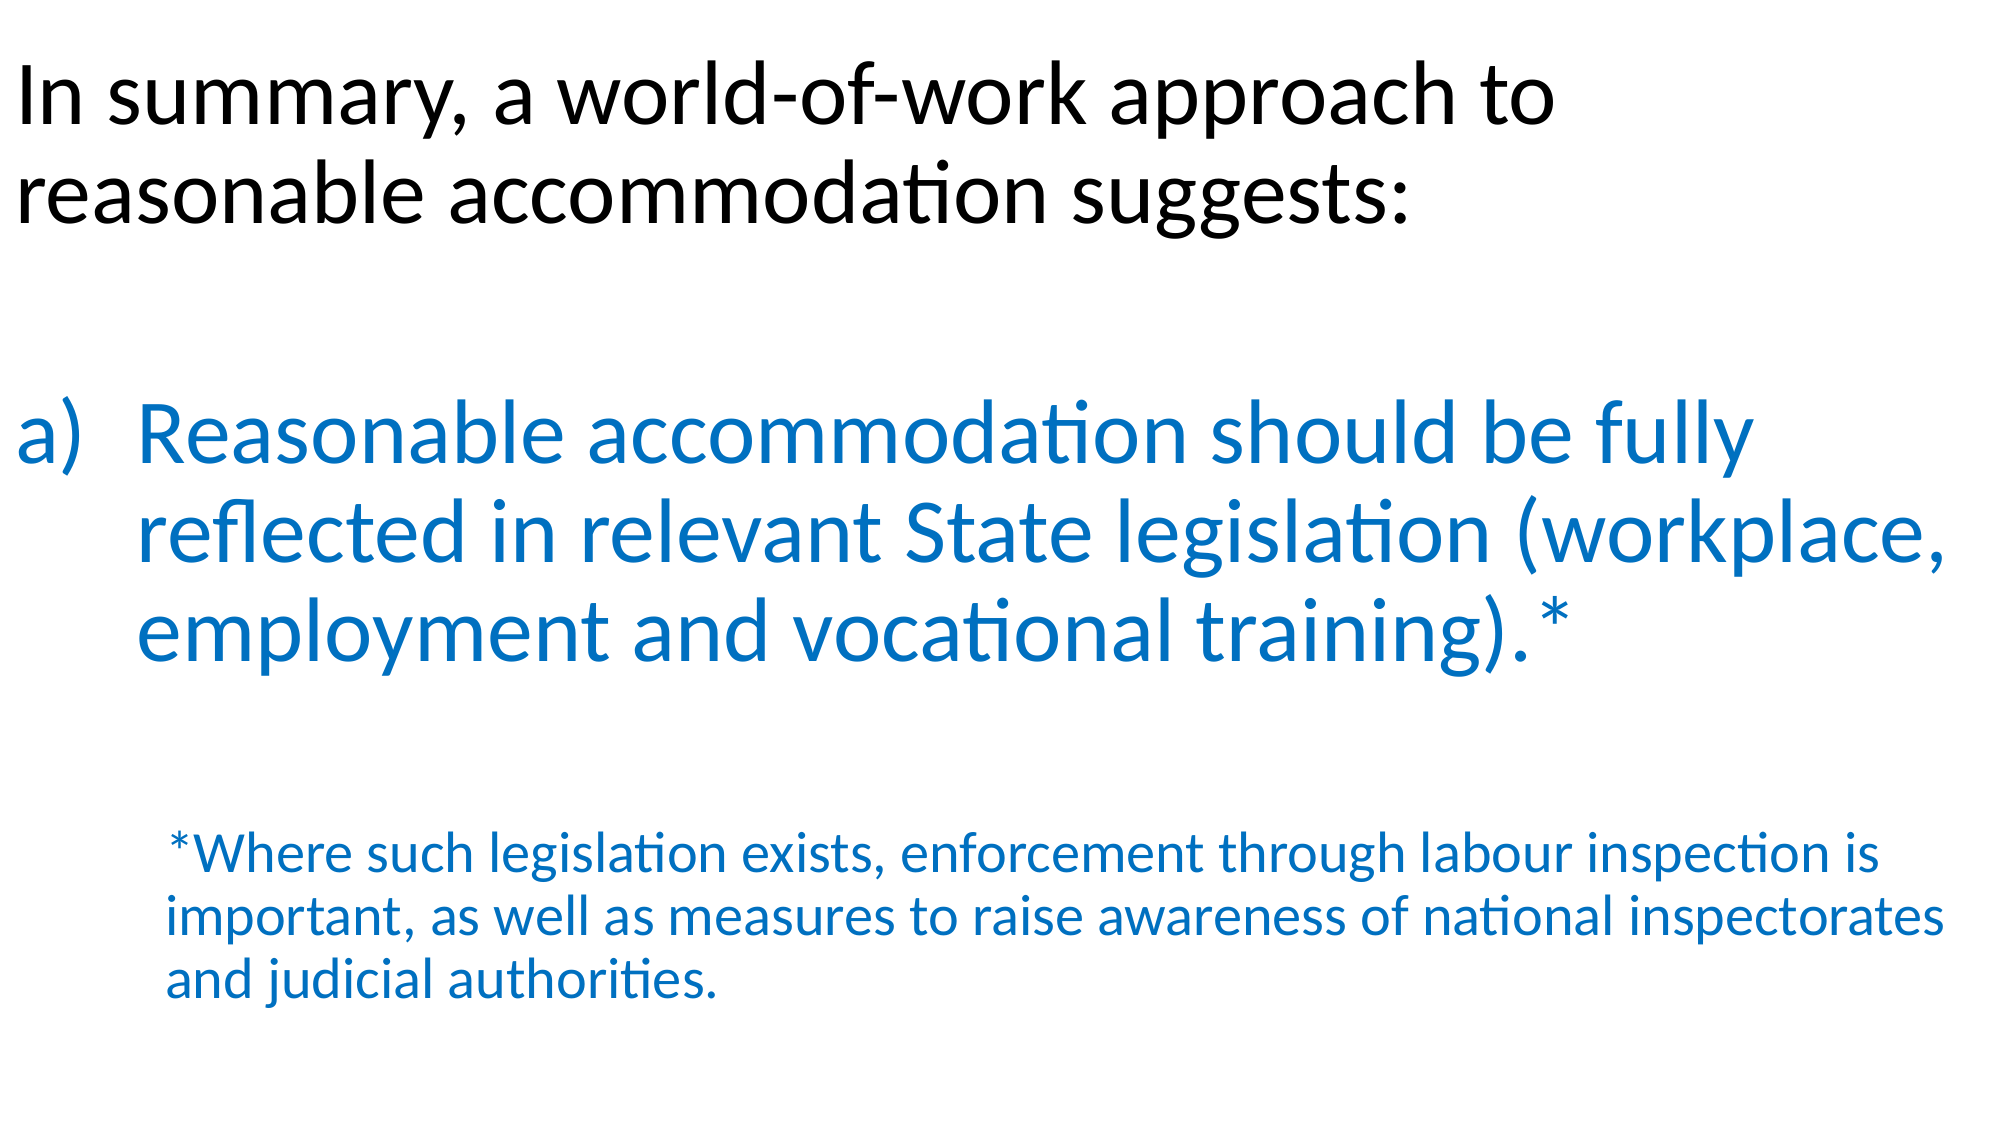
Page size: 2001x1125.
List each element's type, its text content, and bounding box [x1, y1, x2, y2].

list In summary, a world-of-work approach to reasonable accommodation suggests: Reasonable accommodation should be fully reflected in relevant State legislation (workplace, employment and vocational training).* *Where such legislation exists, enforcement through labour inspection is important, as well as measures to raise awareness of national inspectorates and judicial authorities. [0, 38, 1971, 1084]
